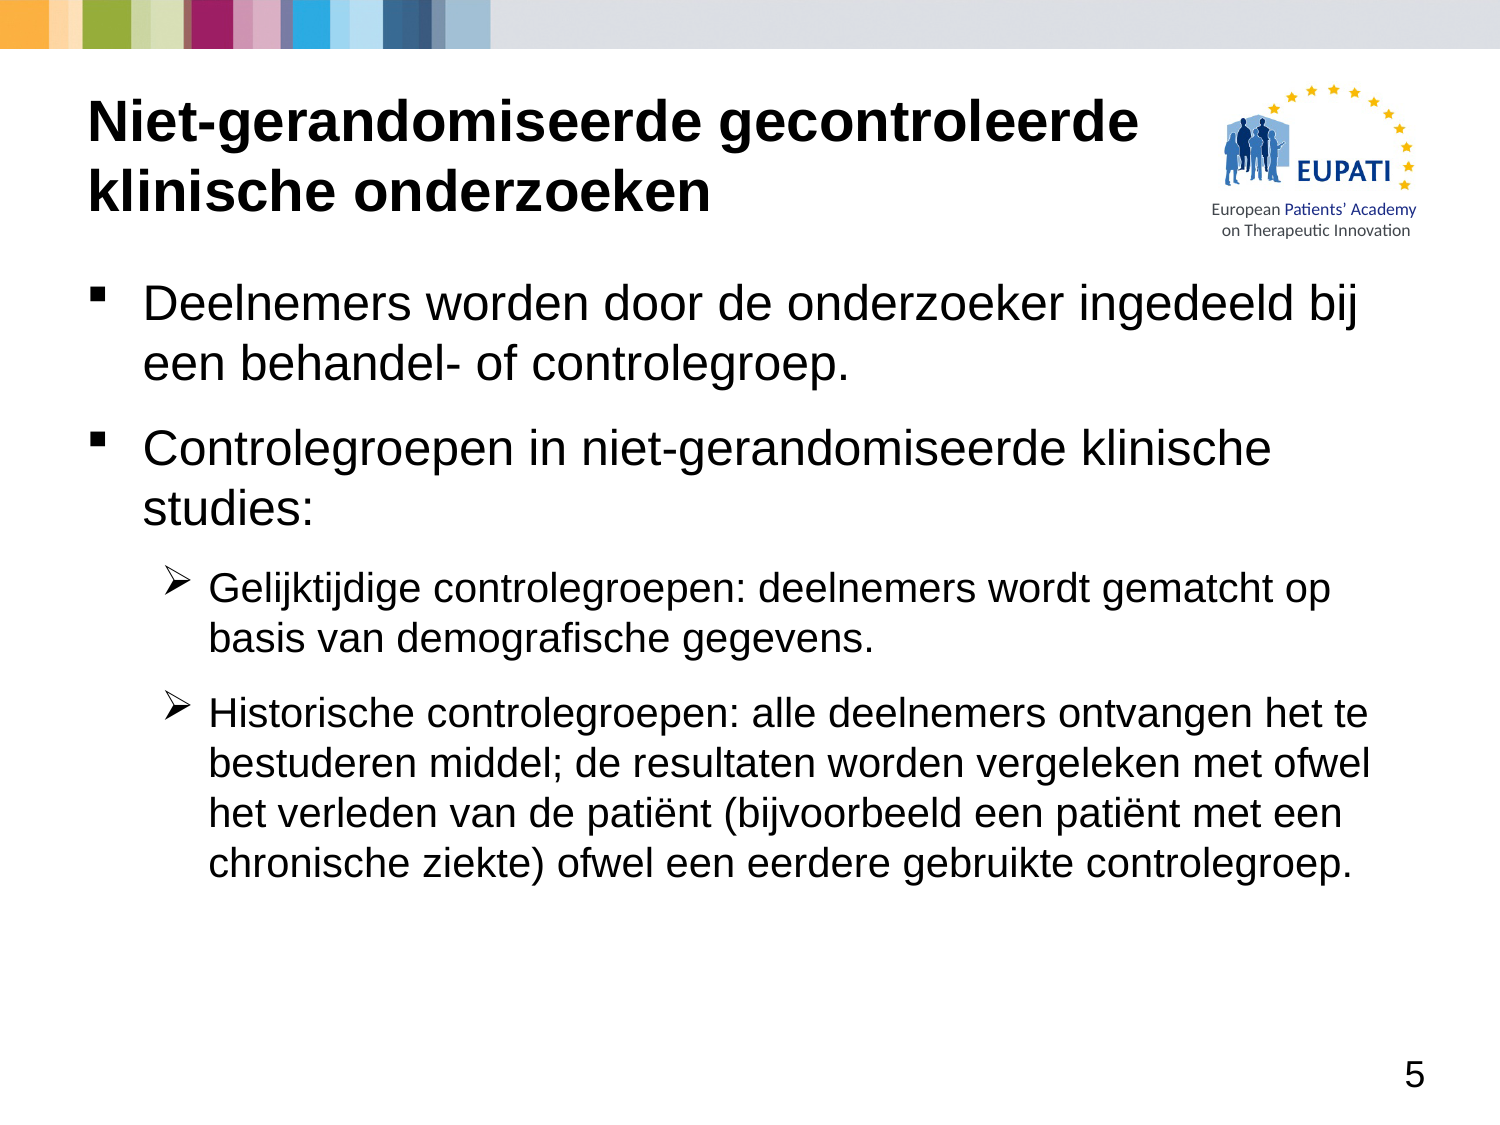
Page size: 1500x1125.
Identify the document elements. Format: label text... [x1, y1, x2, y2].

picture [0, 0, 1500, 49]
picture [1235, 81, 1420, 191]
list Deelnemers worden door de onderzoeker ingedeeld bij een behandel- of controlegroep. Controlegroepen in niet-gerandomiseerde klinische studies: Gelijktijdige controlegroepen: deelnemers wordt gematcht op basis van demografische gegevens. Historische controlegroepen: alle deelnemers ontvangen het te bestuderen middel; de resultaten worden vergeleken met ofwel het verleden van de patiënt (bijvoorbeeld een patiënt met een chronische ziekte) ofwel een eerdere gebruikte controlegroep. [71, 262, 1422, 1005]
slide_number 5 [1090, 1042, 1441, 1103]
title Niet-gerandomiseerde gecontroleerde klinische onderzoeken [72, 75, 1235, 231]
